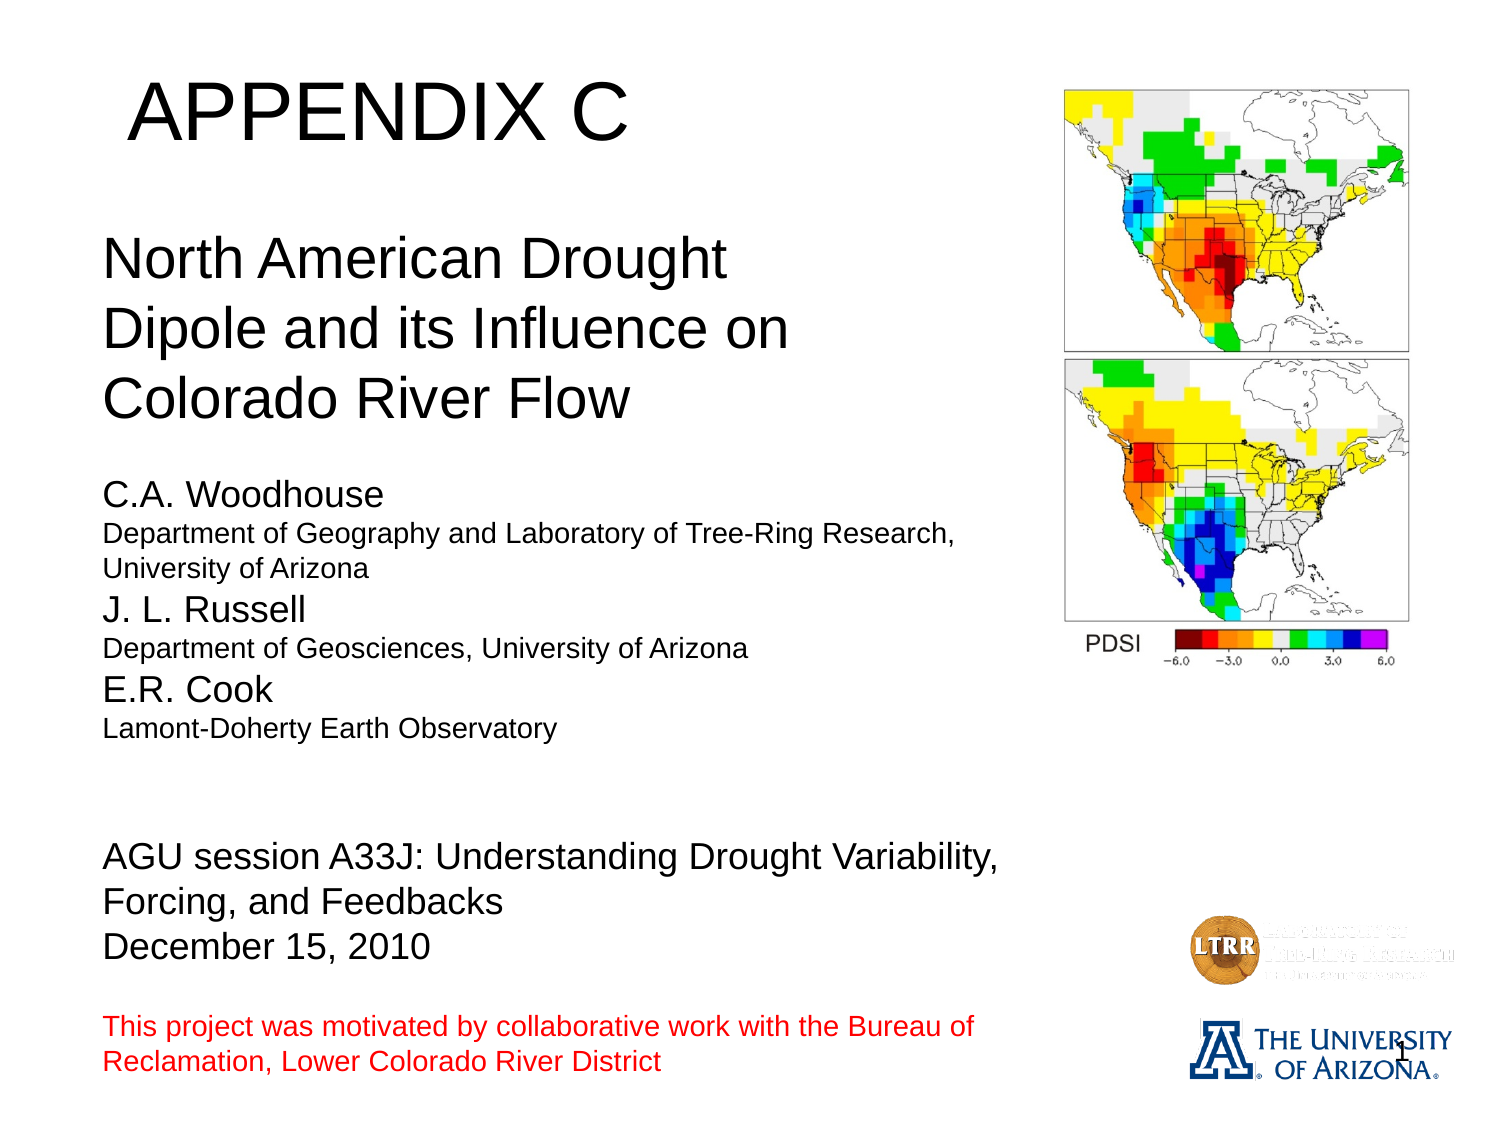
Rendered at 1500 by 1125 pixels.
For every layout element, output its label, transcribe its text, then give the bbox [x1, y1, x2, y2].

text_box North American Drought Dipole and its Influence on Colorado River Flow [87, 212, 875, 438]
text_box APPENDIX C [112, 50, 913, 165]
picture [1187, 1017, 1453, 1081]
text_box C.A. Woodhouse Department of Geography and Laboratory of Tree-Ring Research, University of Arizona J. L. Russell Department of Geosciences, University of Arizona E.R. Cook Lamont-Doherty Earth Observatory [87, 462, 1000, 753]
text_box [1049, 74, 1427, 674]
text_box This project was motivated by collaborative work with the Bureau of Reclamation, Lower Colorado River District [87, 999, 1025, 1085]
text_box AGU session A33J: Understanding Drought Variability, Forcing, and Feedbacks December 15, 2010 [87, 824, 1075, 1020]
slide_number 1 [1074, 1024, 1426, 1103]
picture [1187, 912, 1500, 989]
picture [1062, 87, 1413, 669]
